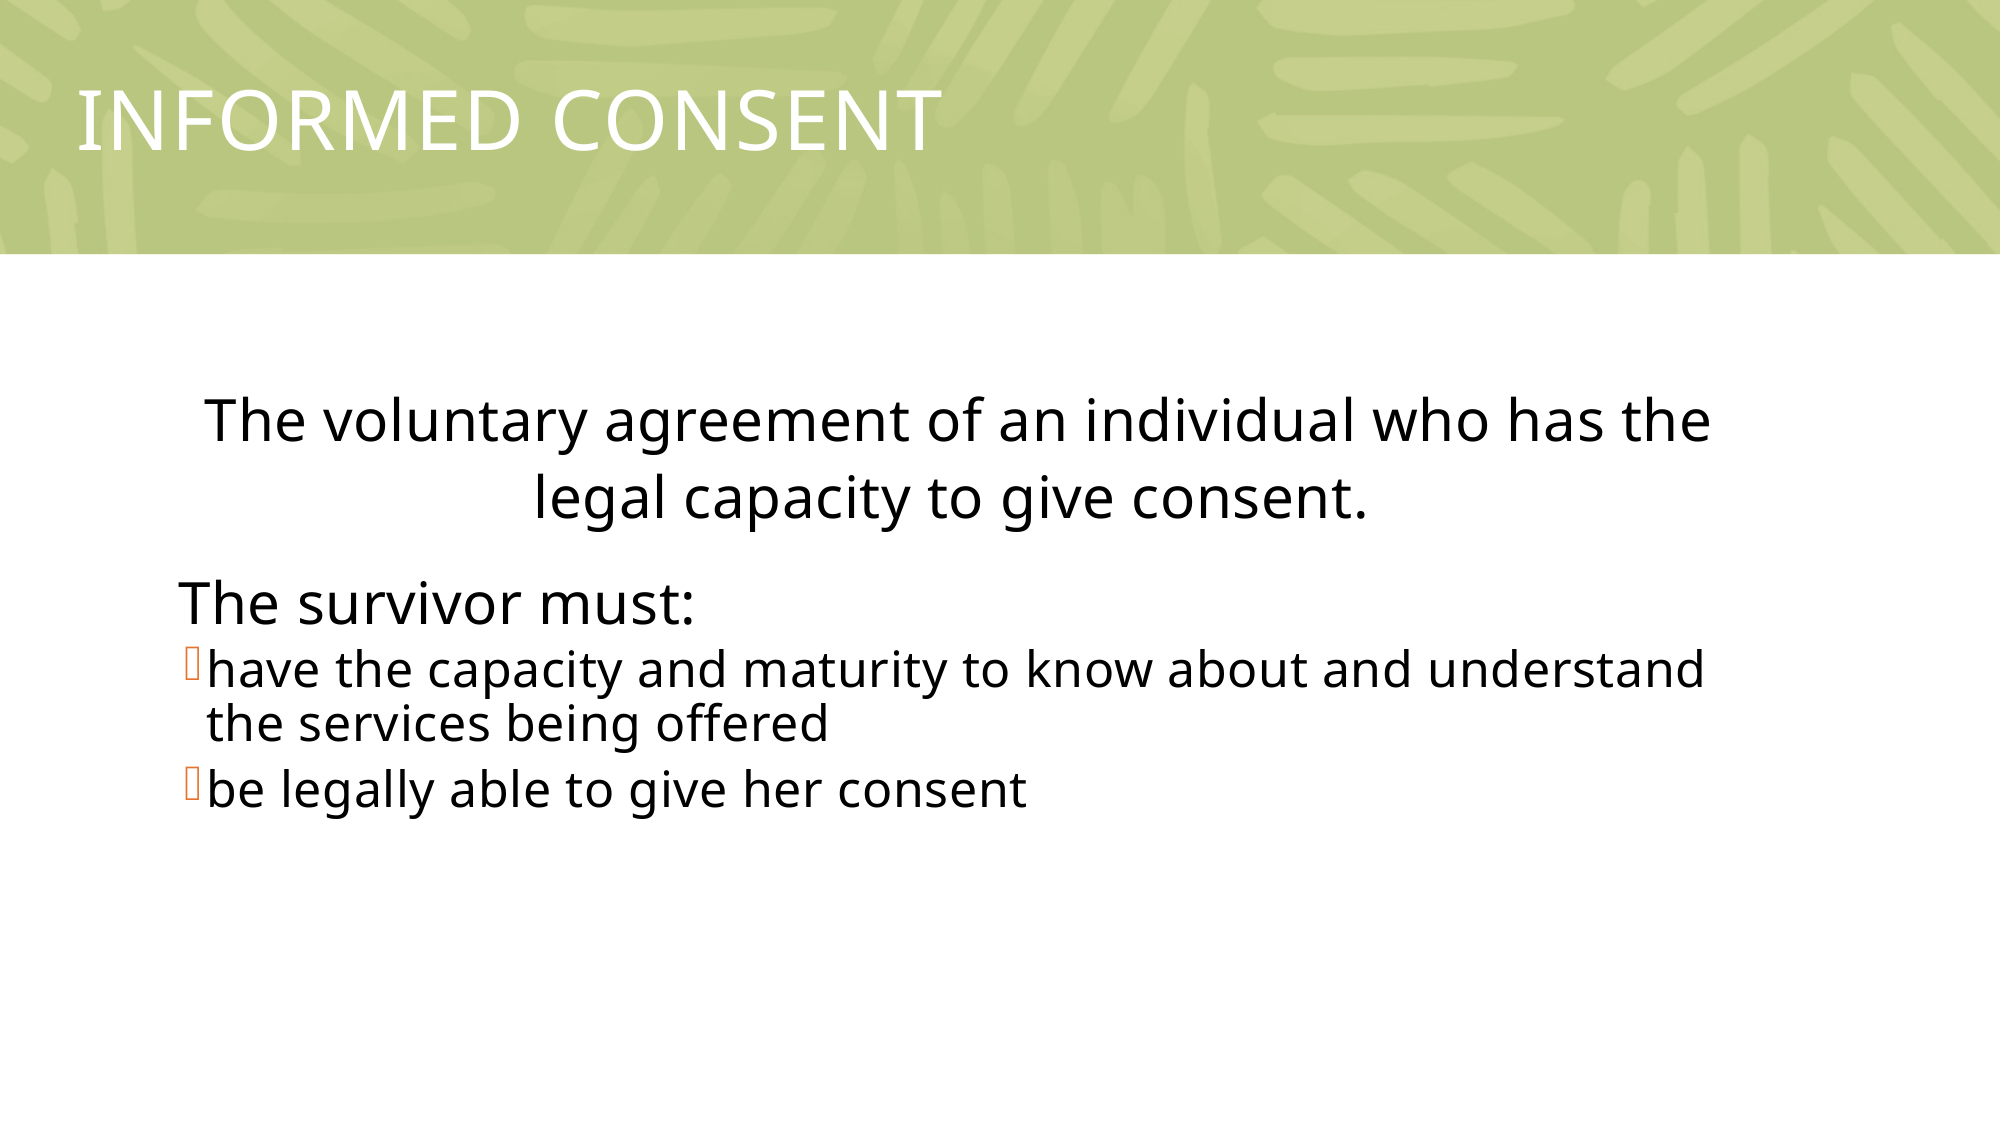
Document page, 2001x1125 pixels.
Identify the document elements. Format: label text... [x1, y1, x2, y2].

title Informed consent [61, 33, 1938, 220]
picture [0, 0, 2000, 1125]
list The voluntary agreement of an individual who has the legal capacity to give consent. The survivor must: have the capacity and maturity to know about and understand the services being offered be legally able to give her consent [155, 368, 1751, 1029]
